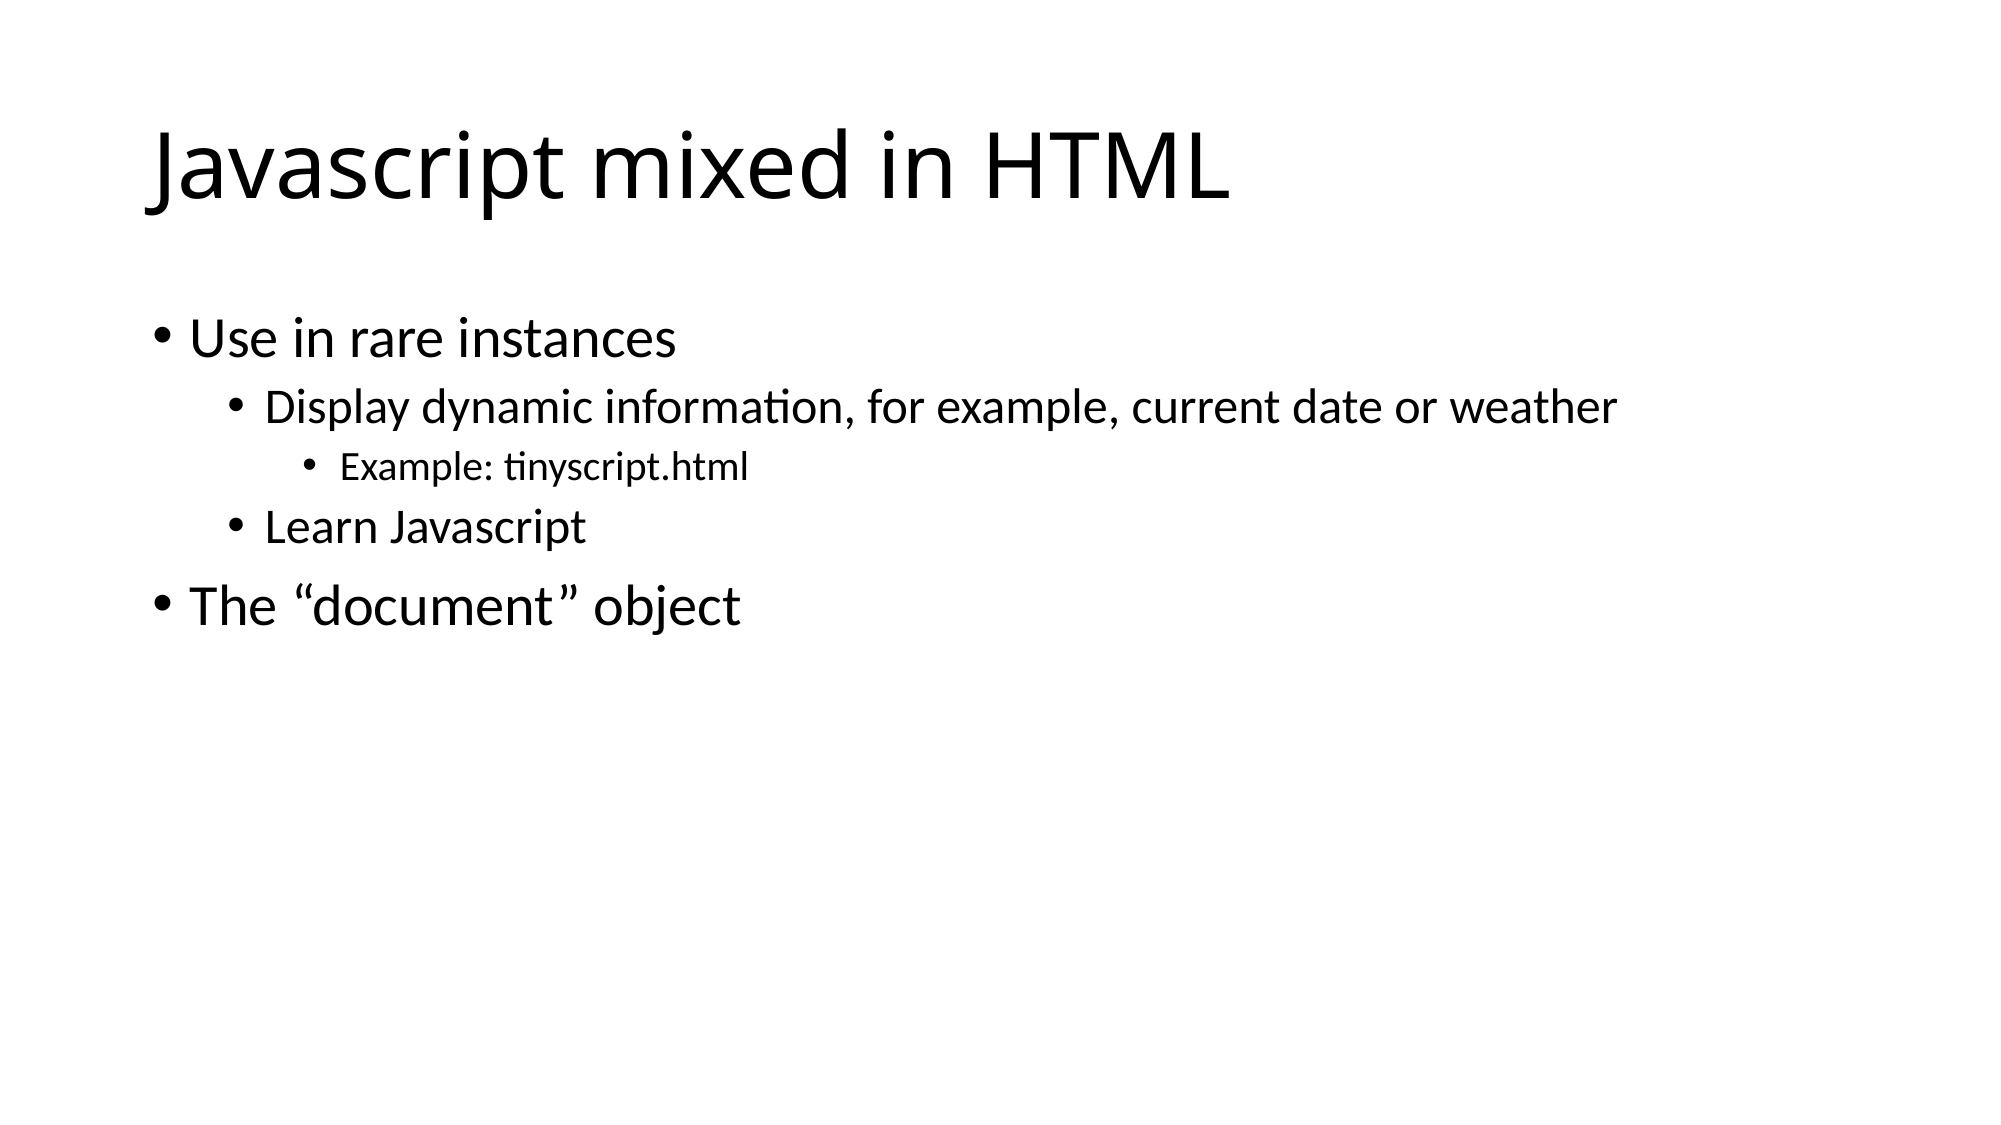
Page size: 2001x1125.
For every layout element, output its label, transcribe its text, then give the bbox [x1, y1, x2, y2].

title Javascript mixed in HTML [137, 59, 1863, 278]
list Use in rare instances Display dynamic information, for example, current date or weather Example: tinyscript.html Learn Javascript The “document” object [137, 299, 1863, 1014]
